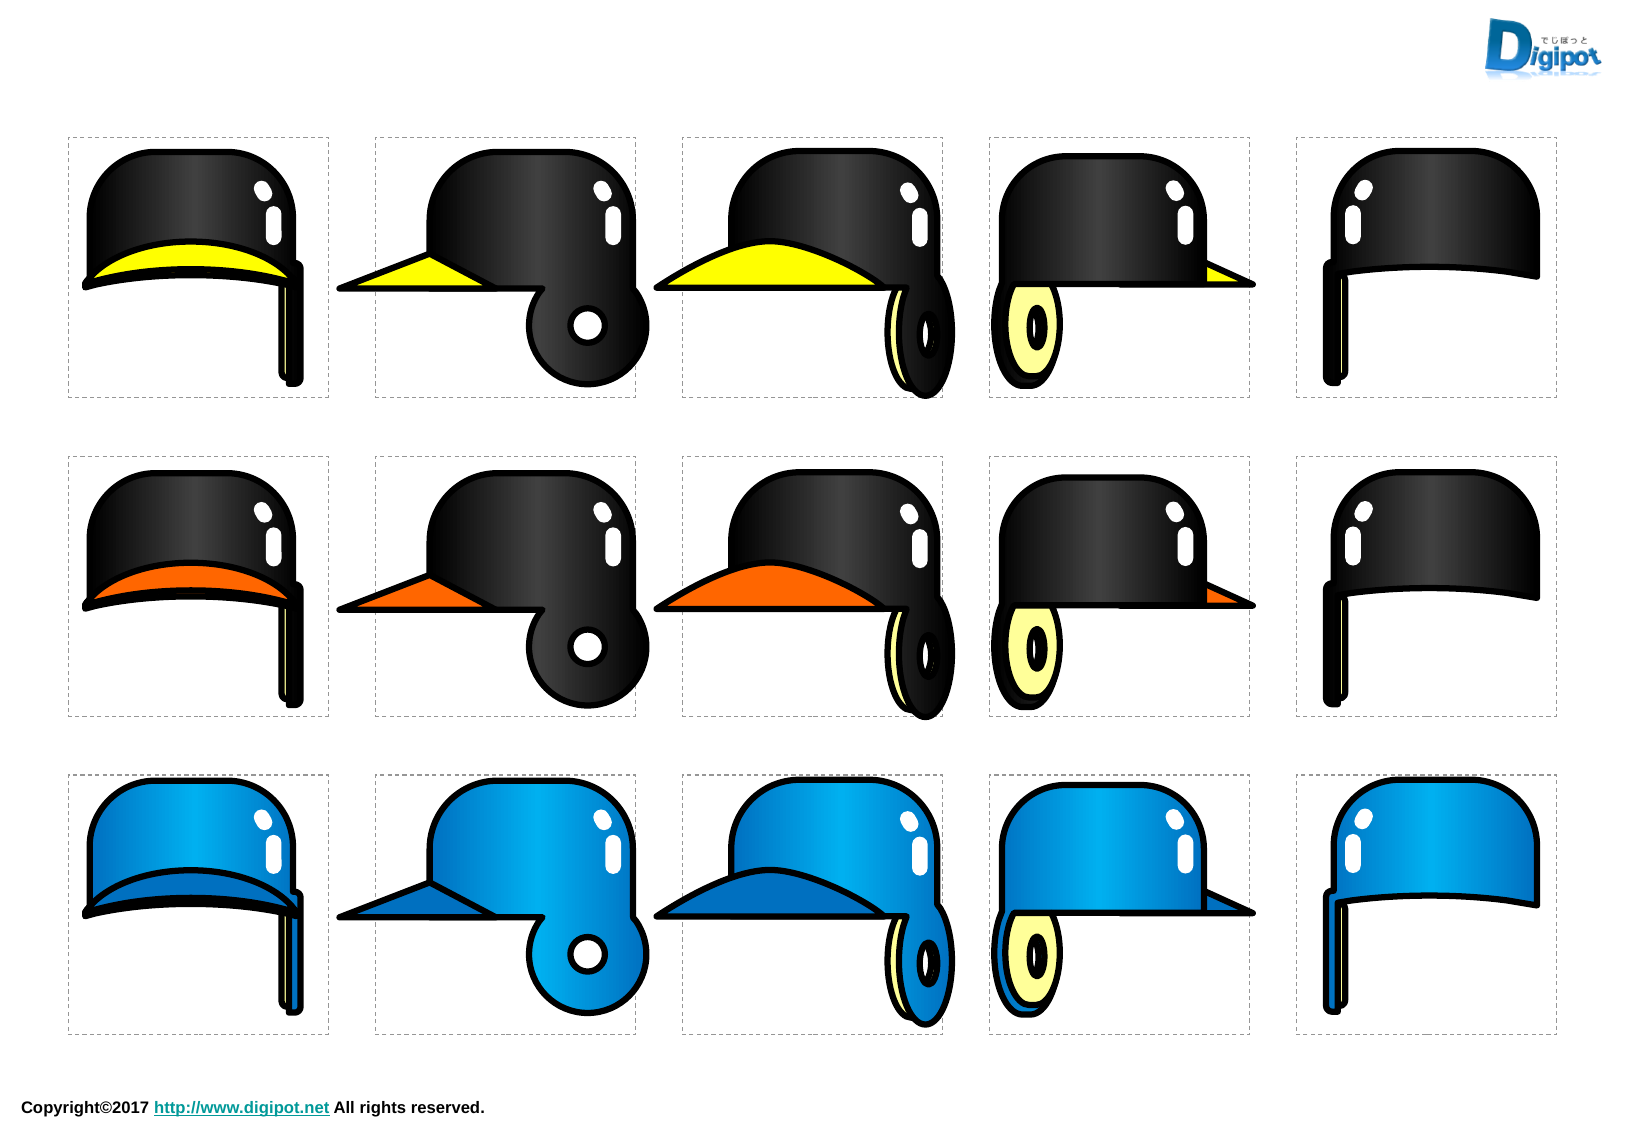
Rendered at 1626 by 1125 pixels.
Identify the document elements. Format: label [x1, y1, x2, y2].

text_box [84, 472, 301, 706]
text_box [656, 779, 953, 1025]
text_box [1325, 150, 1538, 384]
text_box [339, 780, 647, 1014]
text_box [84, 151, 301, 385]
text_box [339, 472, 647, 706]
text_box [656, 150, 953, 396]
text_box [339, 151, 647, 385]
text_box [84, 780, 301, 1013]
text_box [994, 155, 1254, 387]
text_box [994, 477, 1254, 708]
text_box [994, 784, 1254, 1015]
text_box [1325, 471, 1538, 705]
text_box [656, 471, 953, 718]
text_box [1325, 779, 1538, 1012]
picture [1485, 18, 1602, 82]
